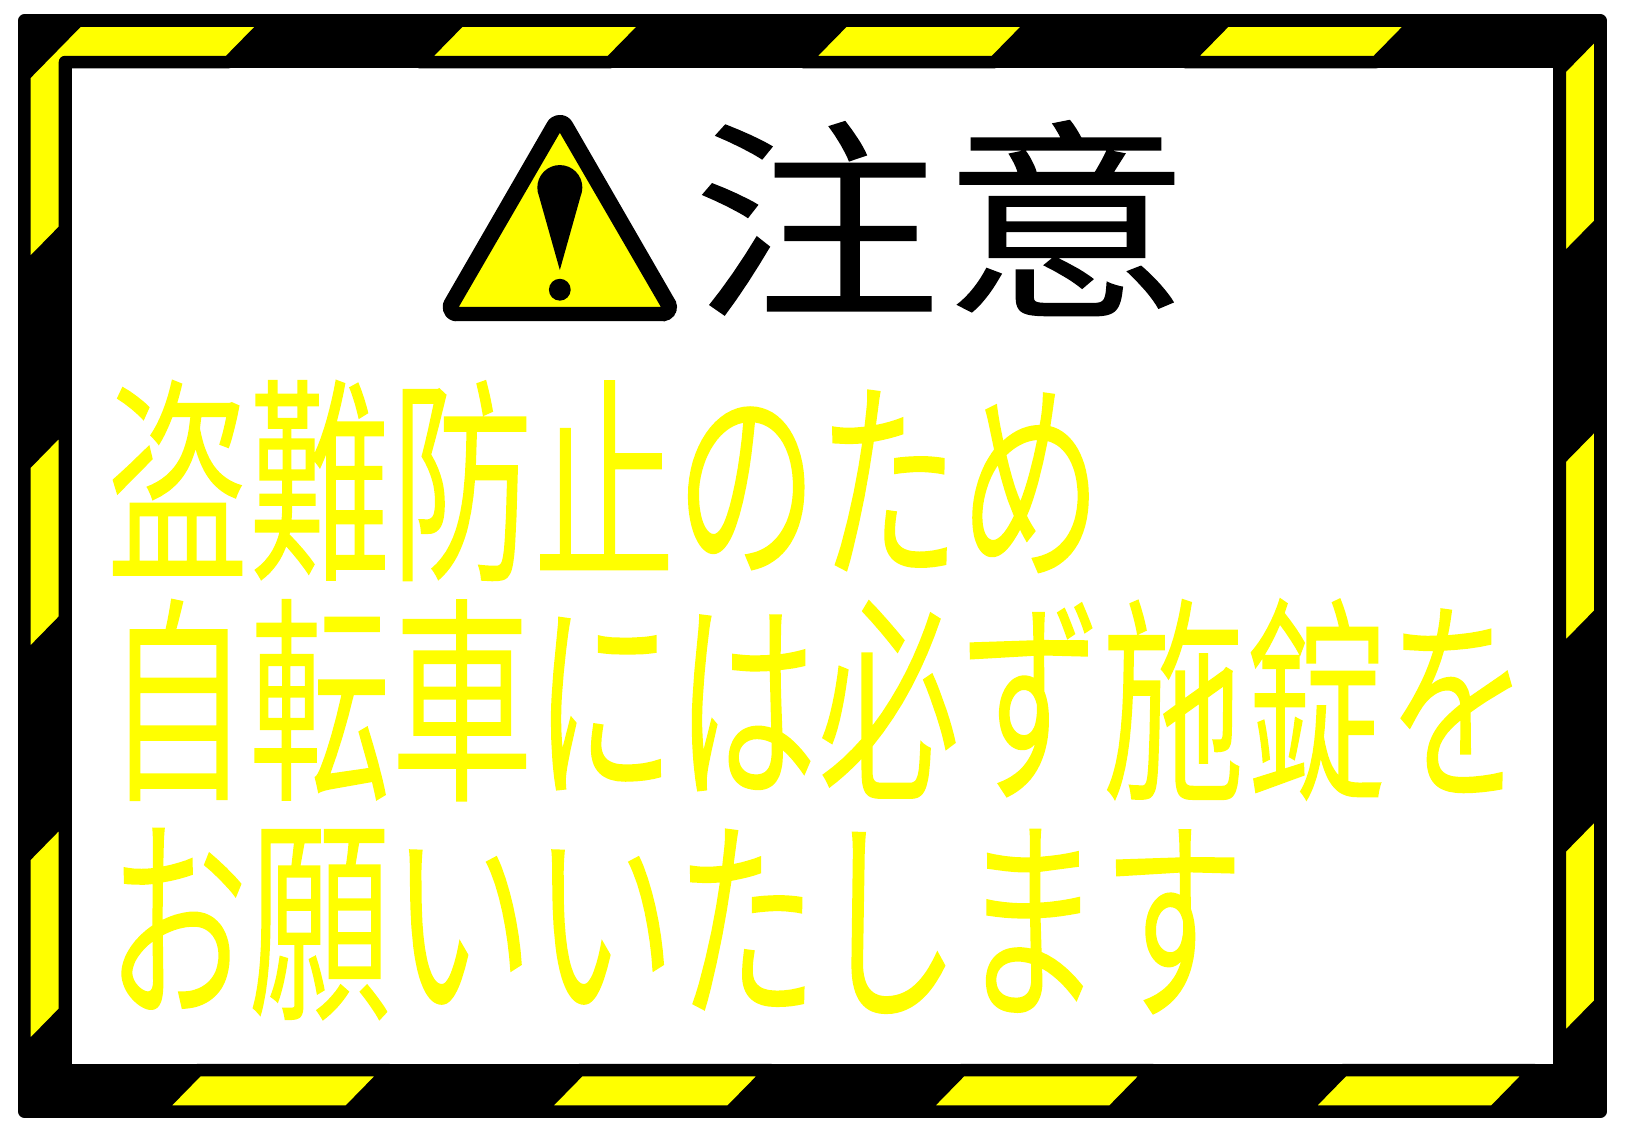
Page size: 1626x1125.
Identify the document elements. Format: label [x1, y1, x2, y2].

text_box [24, 20, 1601, 1112]
text_box [443, 115, 677, 321]
